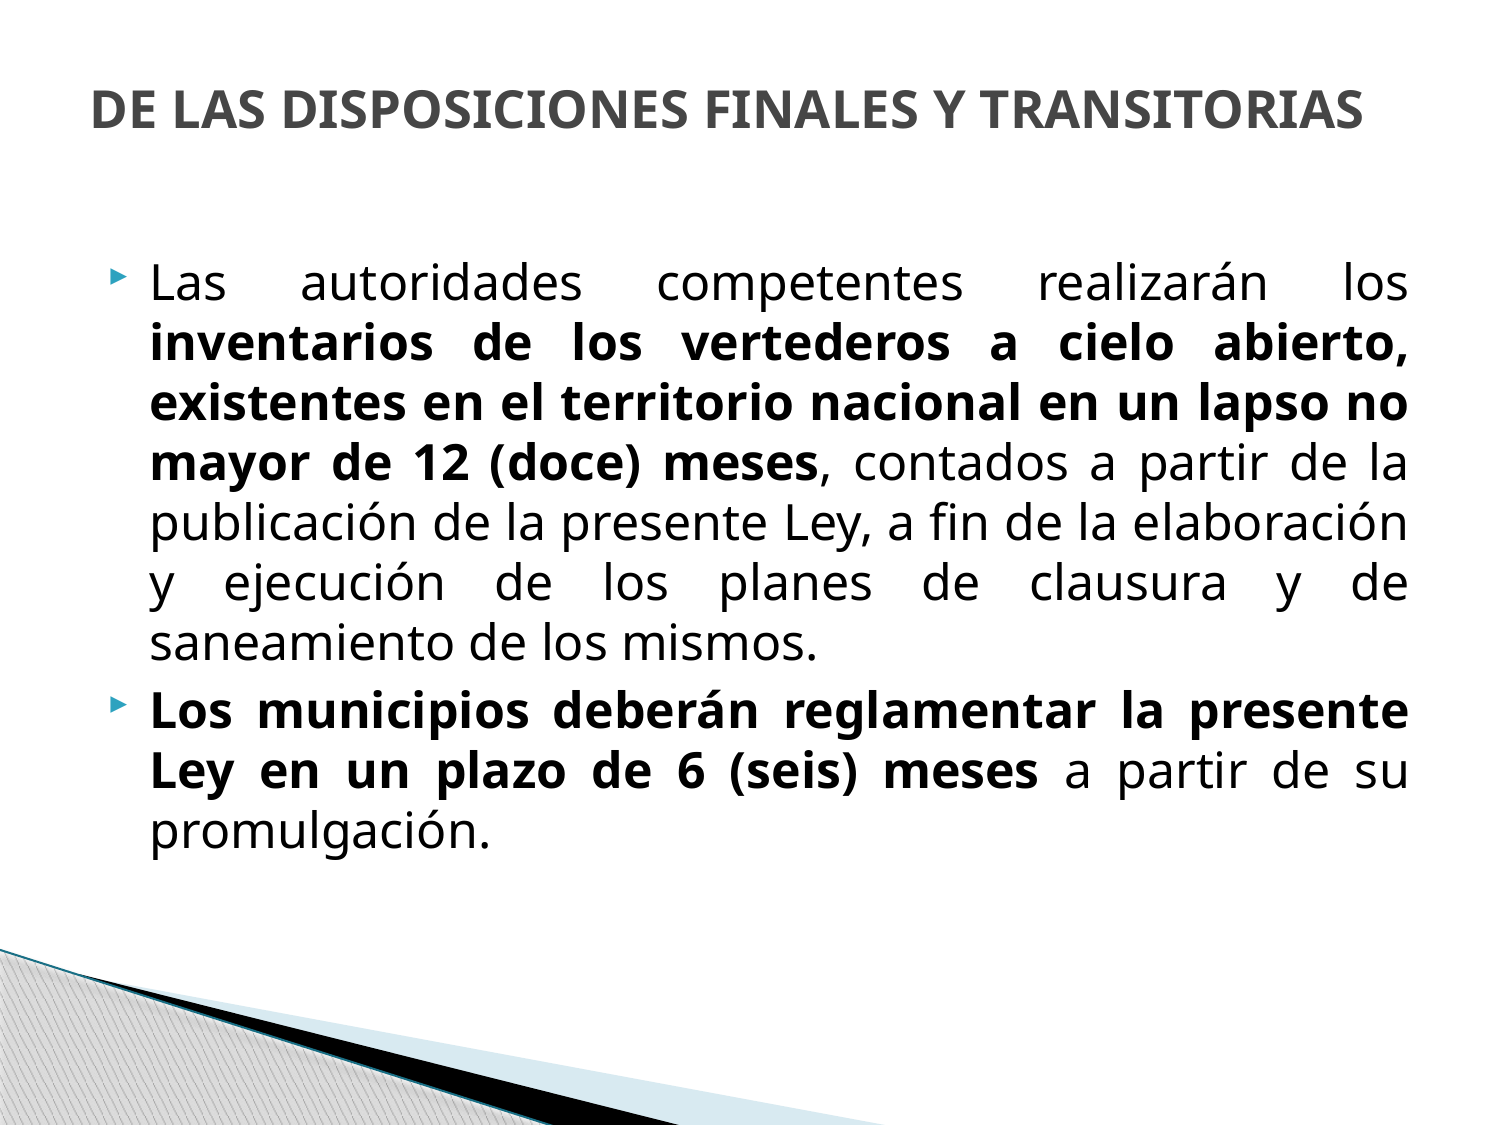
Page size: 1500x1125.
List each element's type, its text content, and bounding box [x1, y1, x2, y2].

title DE LAS DISPOSICIONES FINALES Y TRANSITORIAS [75, 45, 1425, 233]
list Las autoridades competentes realizarán los inventarios de los vertederos a cielo abierto, existentes en el territorio nacional en un lapso no mayor de 12 (doce) meses, contados a partir de la publicación de la presente Ley, a fin de la elaboración y ejecución de los planes de clausura y de saneamiento de los mismos. Los municipios deberán reglamentar la presente Ley en un plazo de 6 (seis) meses a partir de su promulgación. [75, 243, 1425, 986]
